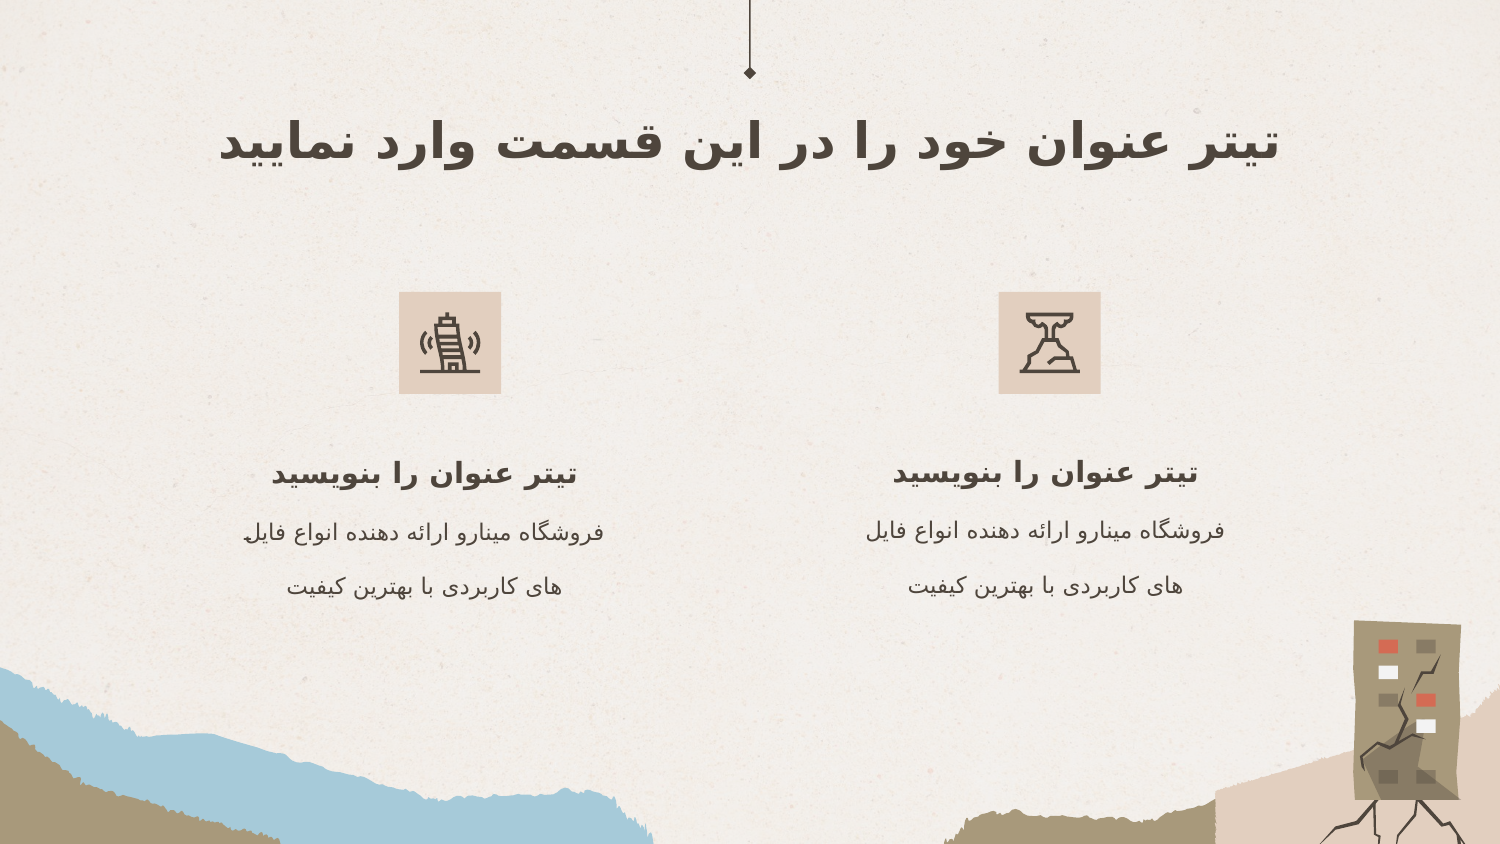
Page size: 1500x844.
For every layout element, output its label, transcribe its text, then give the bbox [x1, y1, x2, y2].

text_box تیتر عنوان خود را در این قسمت وارد نمایید [124, 71, 1376, 177]
text_box [399, 291, 502, 394]
text_box تیتر عنوان را بنویسید فروشگاه مینارو ارائه دهنده انواع فایل های کاربردی با بهترین کیفیت [214, 412, 635, 607]
text_box تیتر عنوان را بنویسید فروشگاه مینارو ارائه دهنده انواع فایل های کاربردی با بهترین کیفیت [835, 410, 1256, 606]
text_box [418, 312, 483, 374]
text_box [998, 291, 1101, 394]
text_box [1019, 312, 1080, 374]
